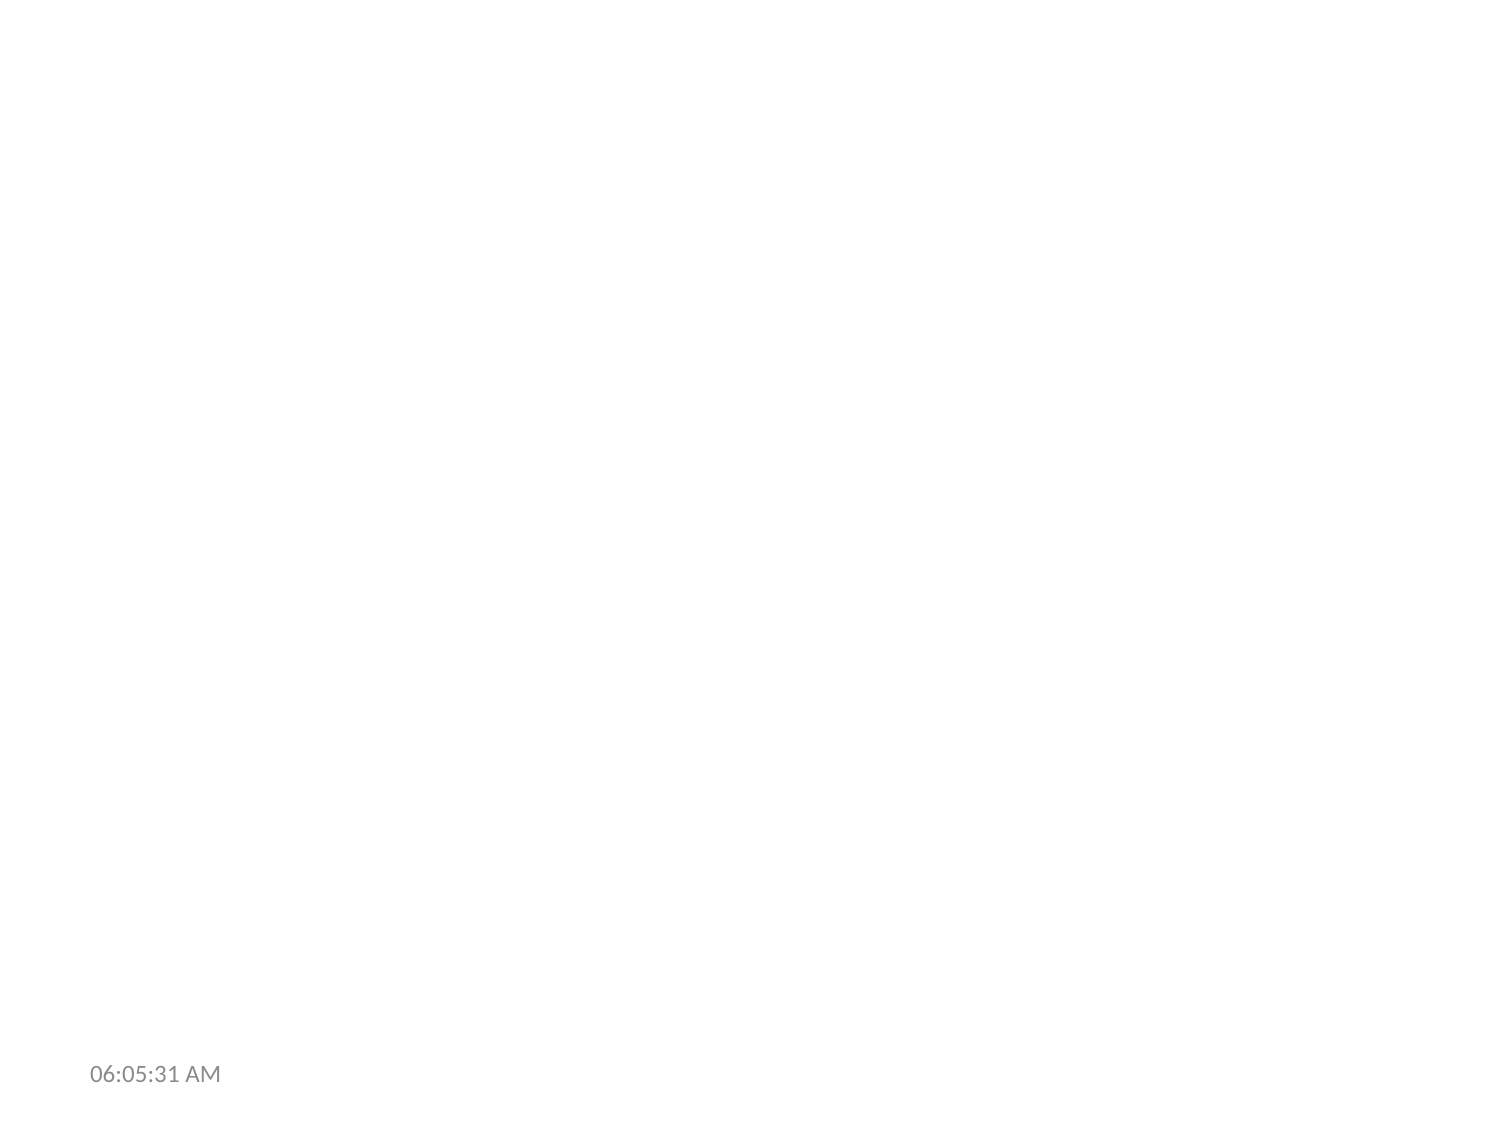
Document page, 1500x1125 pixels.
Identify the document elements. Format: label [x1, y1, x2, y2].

slide_number [75, 1042, 425, 1103]
